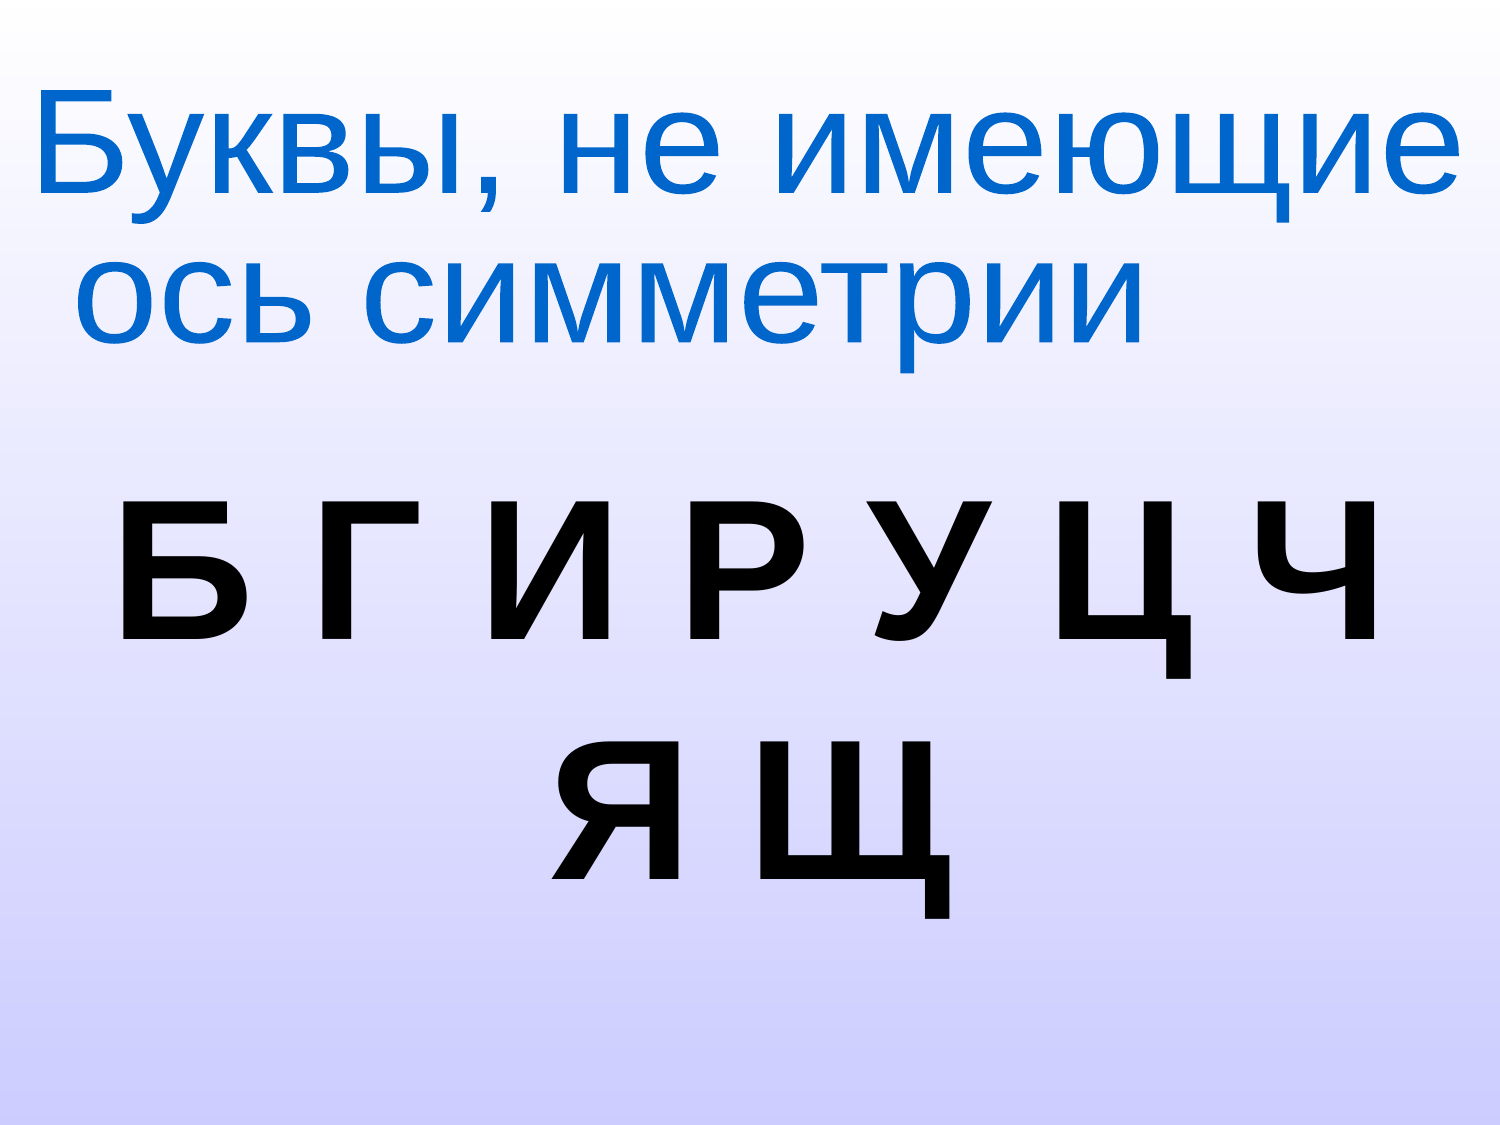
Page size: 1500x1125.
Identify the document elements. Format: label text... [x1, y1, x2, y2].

text_box Б Г И Р У Ц Ч Я Щ [41, 432, 1459, 928]
